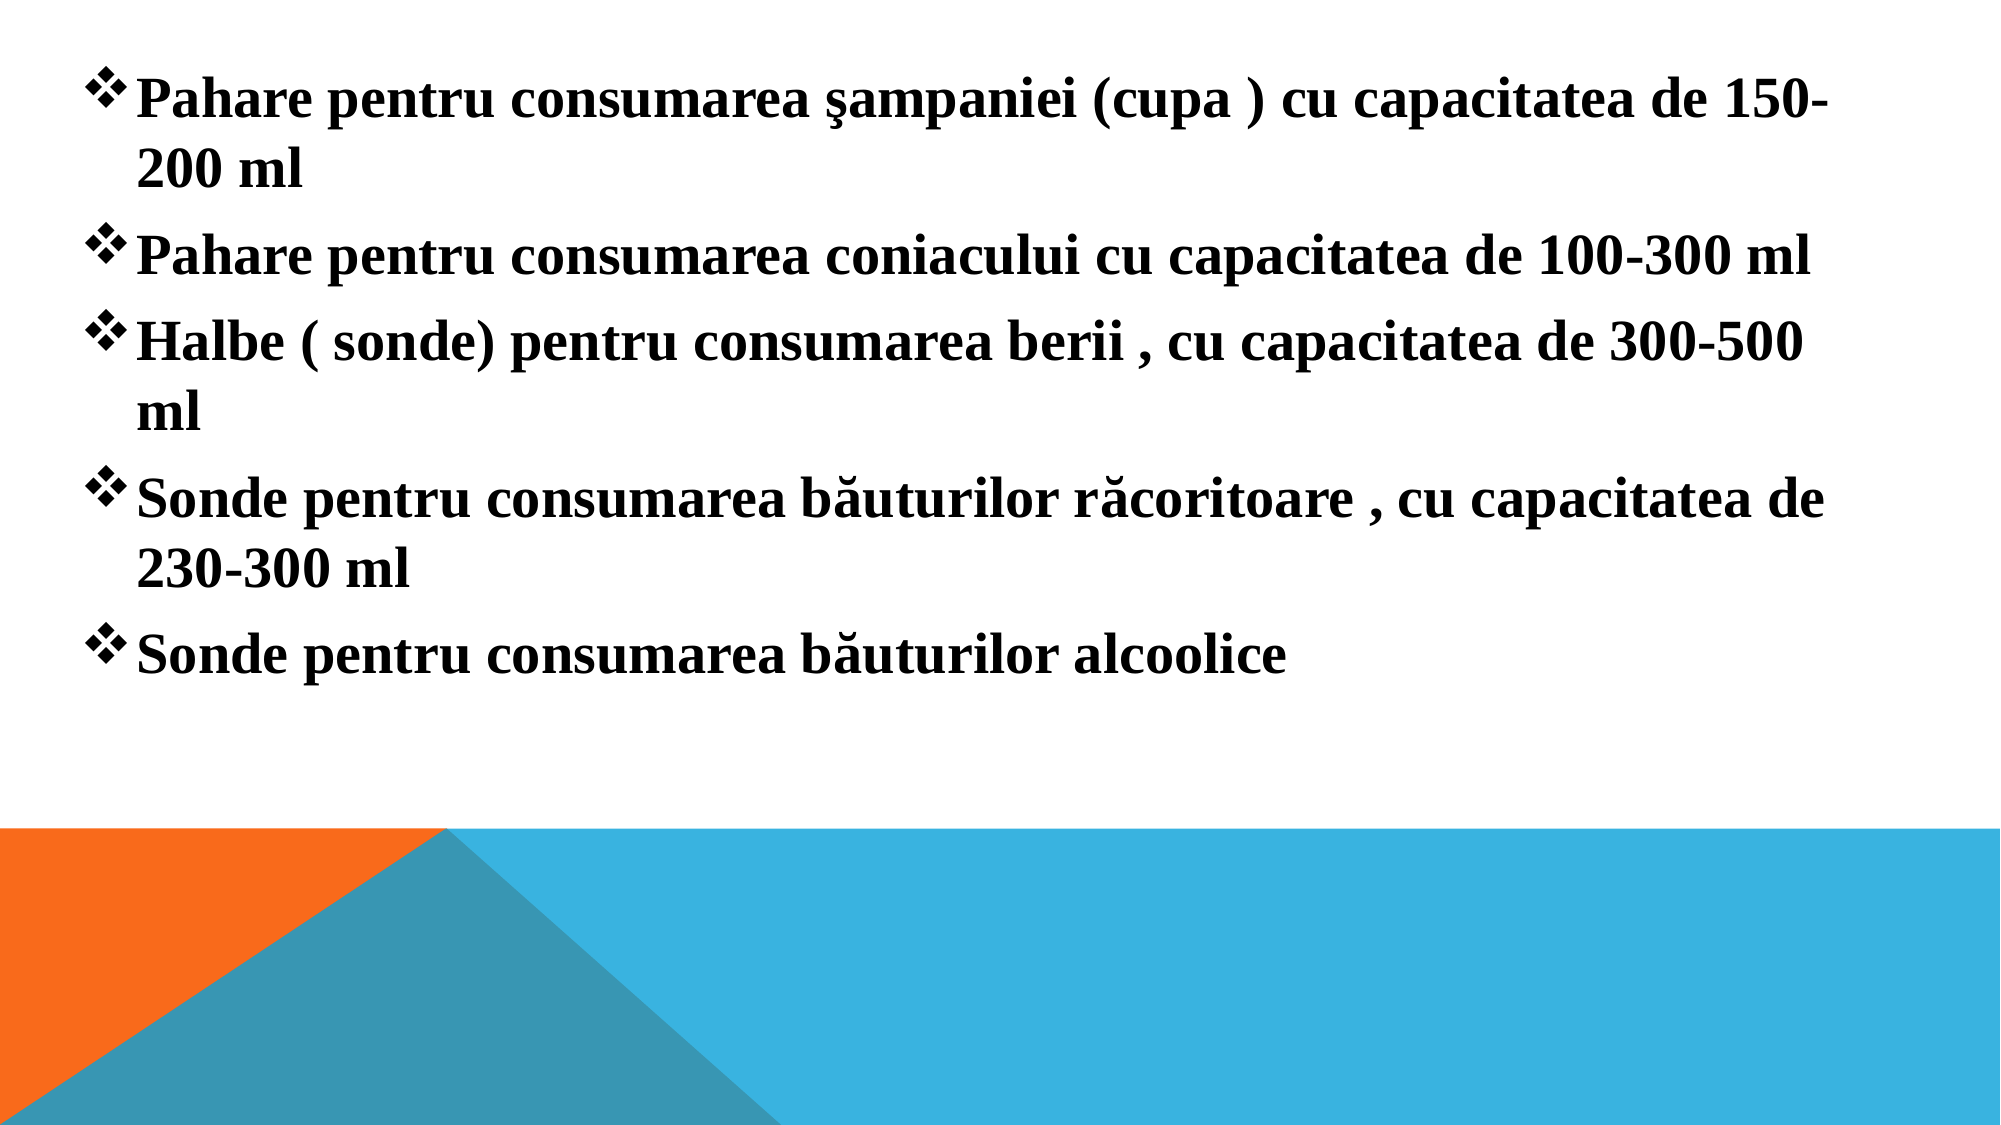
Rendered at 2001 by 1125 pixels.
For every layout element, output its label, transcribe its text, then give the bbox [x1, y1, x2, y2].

list Pahare pentru consumarea şampaniei (cupa ) cu capacitatea de 150-200 ml Pahare pentru consumarea coniacului cu capacitatea de 100-300 ml Halbe ( sonde) pentru consumarea berii , cu capacitatea de 300-500 ml Sonde pentru consumarea băuturilor răcoritoare , cu capacitatea de 230-300 ml Sonde pentru consumarea băuturilor alcoolice [65, 52, 1888, 1021]
